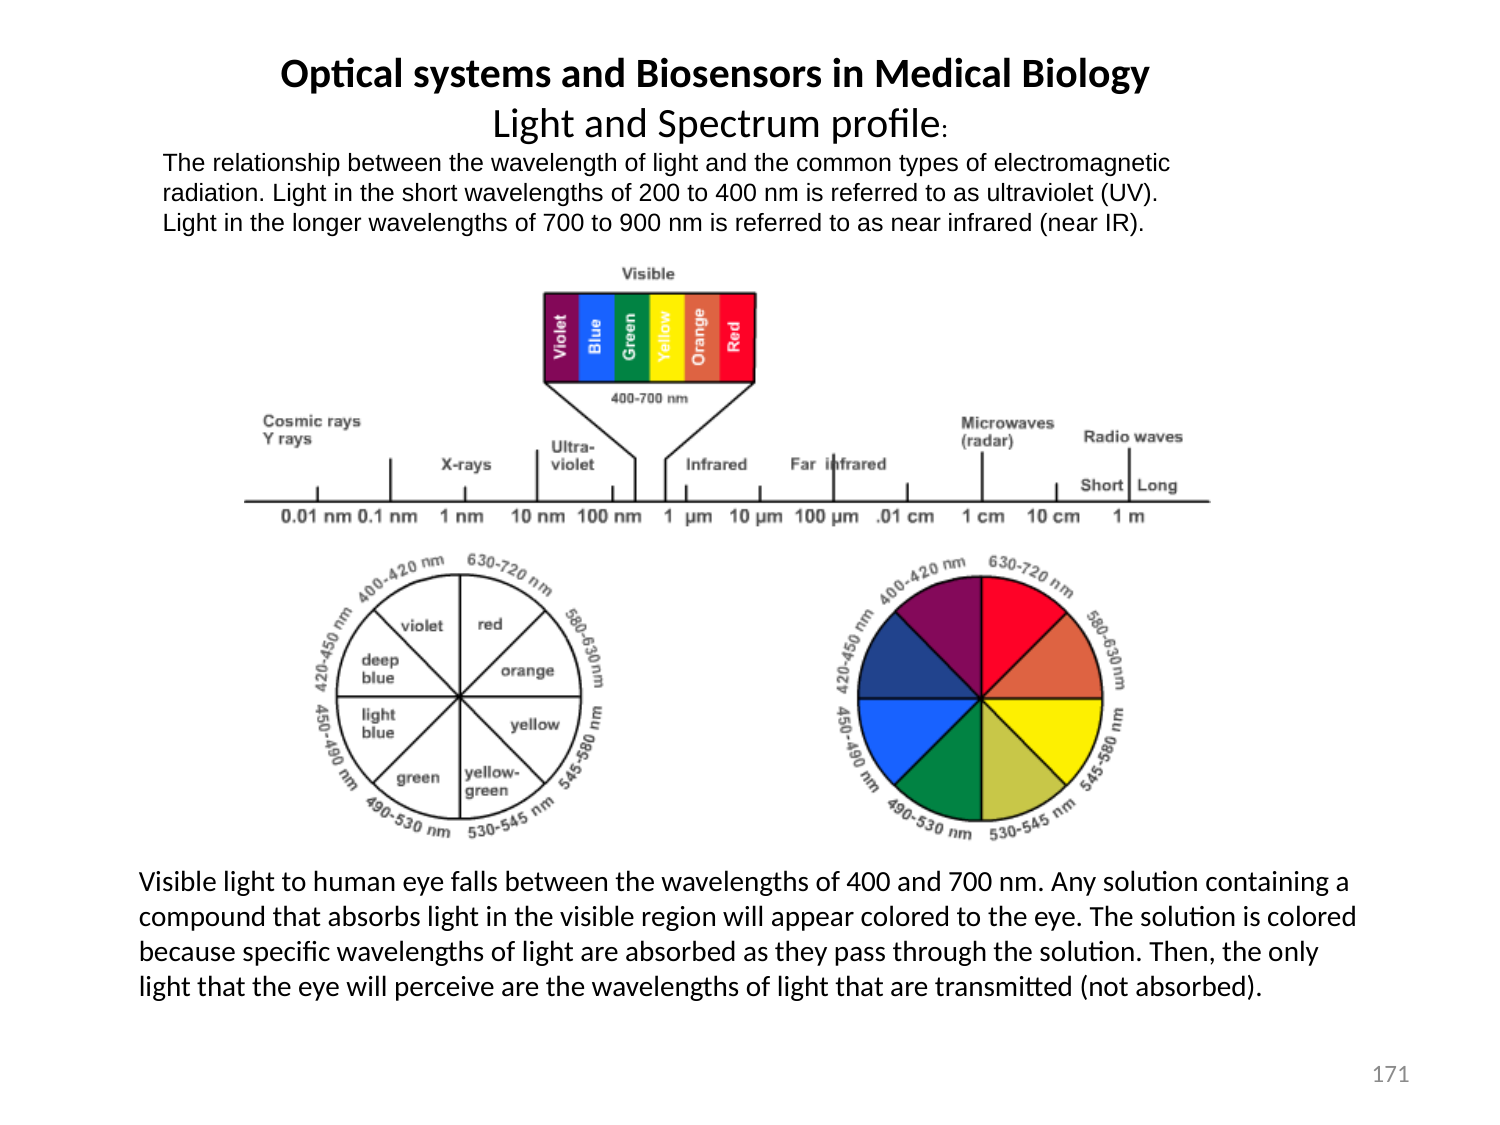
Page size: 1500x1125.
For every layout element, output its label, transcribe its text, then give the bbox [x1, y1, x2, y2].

text_box Visible light to human eye falls between the wavelengths of 400 and 700 nm. Any solution containing a compound that absorbs light in the visible region will appear colored to the eye. The solution is colored because specific wavelengths of light are absorbed as they pass through the solution. Then, the only light that the eye will perceive are the wavelengths of light that are transmitted (not absorbed). [123, 854, 1388, 1010]
text_box Optical systems and Biosensors in Medical Biology Light and Spectrum profile: The relationship between the wavelength of light and the common types of electromagnetic radiation. Light in the short wavelengths of 200 to 400 nm is referred to as ultraviolet (UV). Light in the longer wavelengths of 700 to 900 nm is referred to as near infrared (near IR). [147, 38, 1294, 244]
slide_number 171 [1074, 1042, 1425, 1103]
picture [244, 262, 1211, 847]
